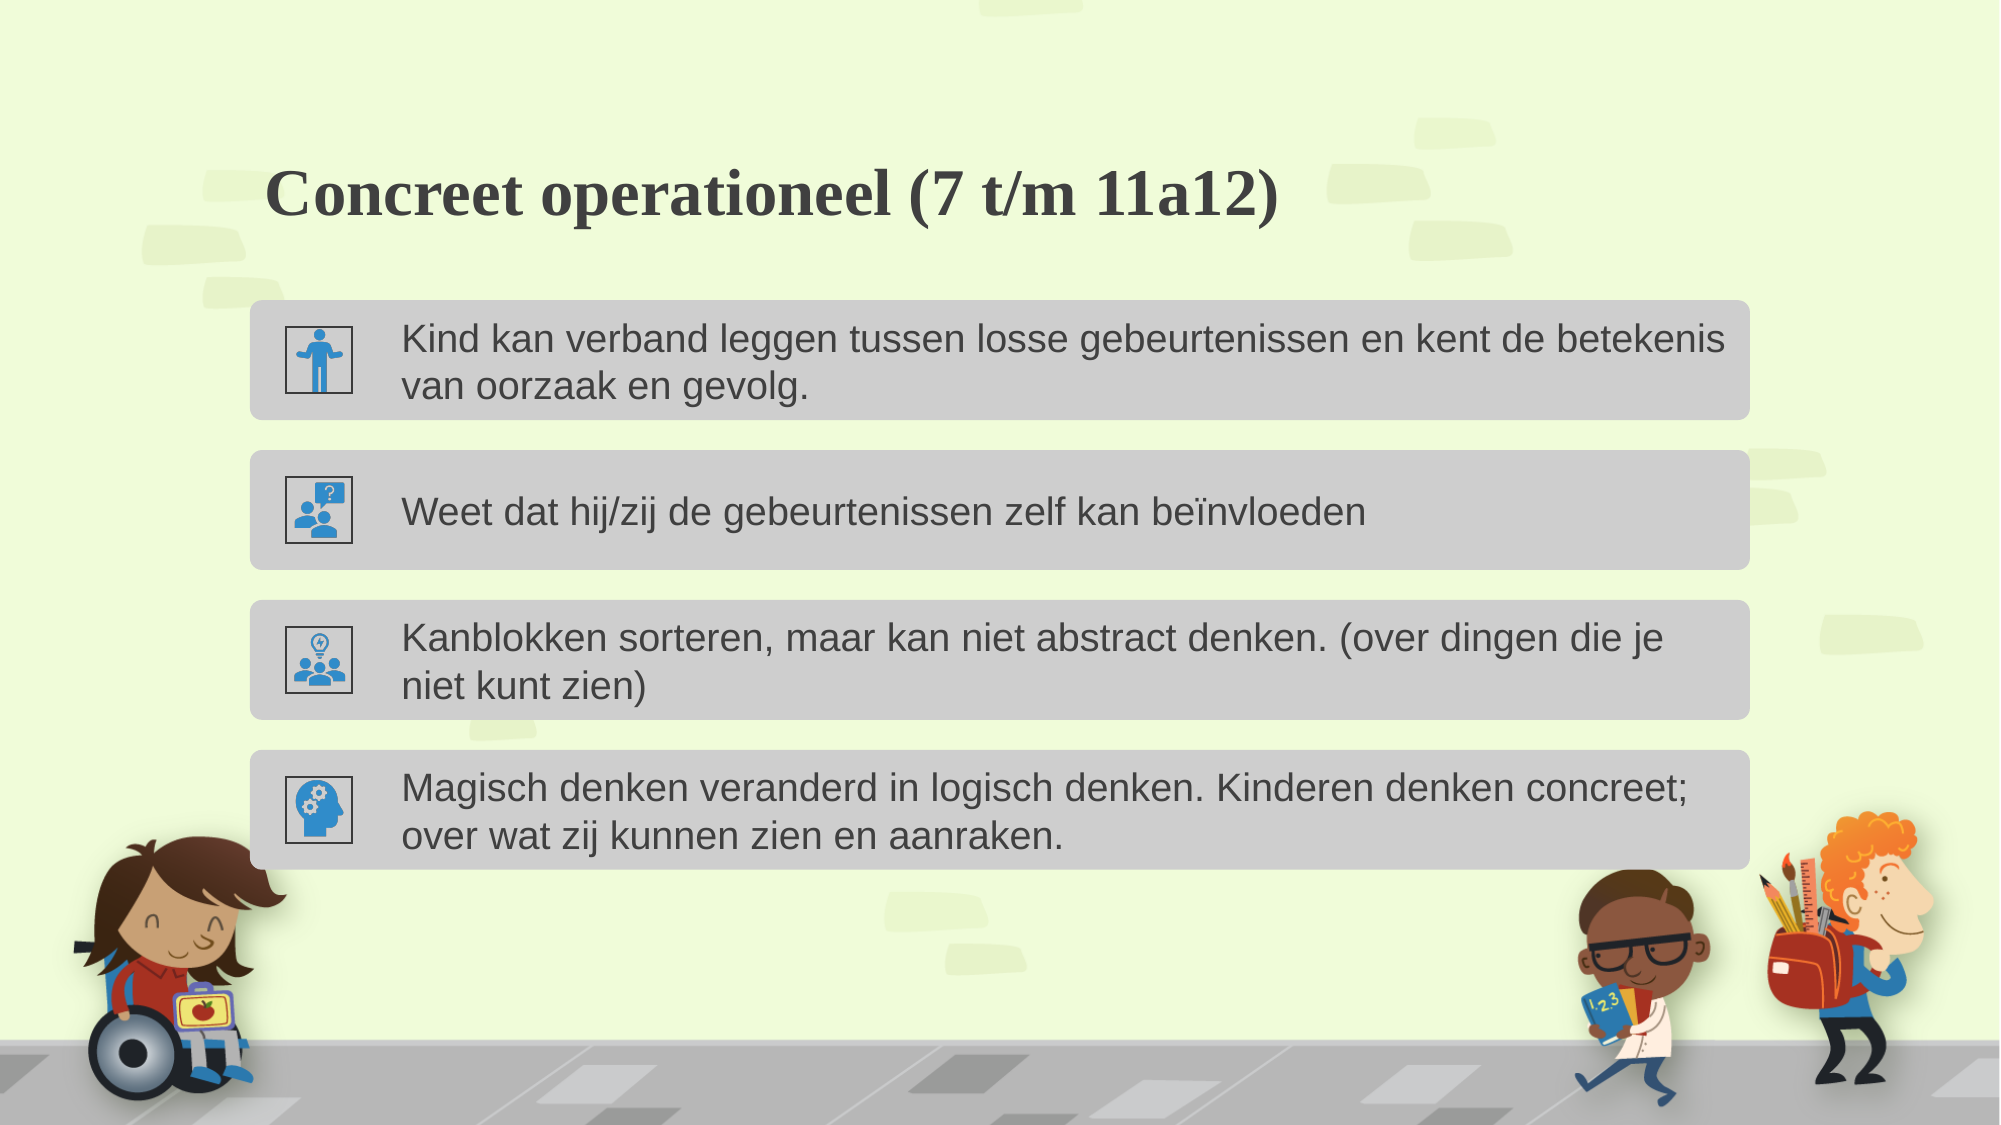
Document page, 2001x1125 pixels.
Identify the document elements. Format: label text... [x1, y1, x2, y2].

title Concreet operationeel (7 t/m 11a12) [249, 59, 1750, 238]
picture [0, 0, 2000, 1125]
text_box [249, 299, 1750, 870]
